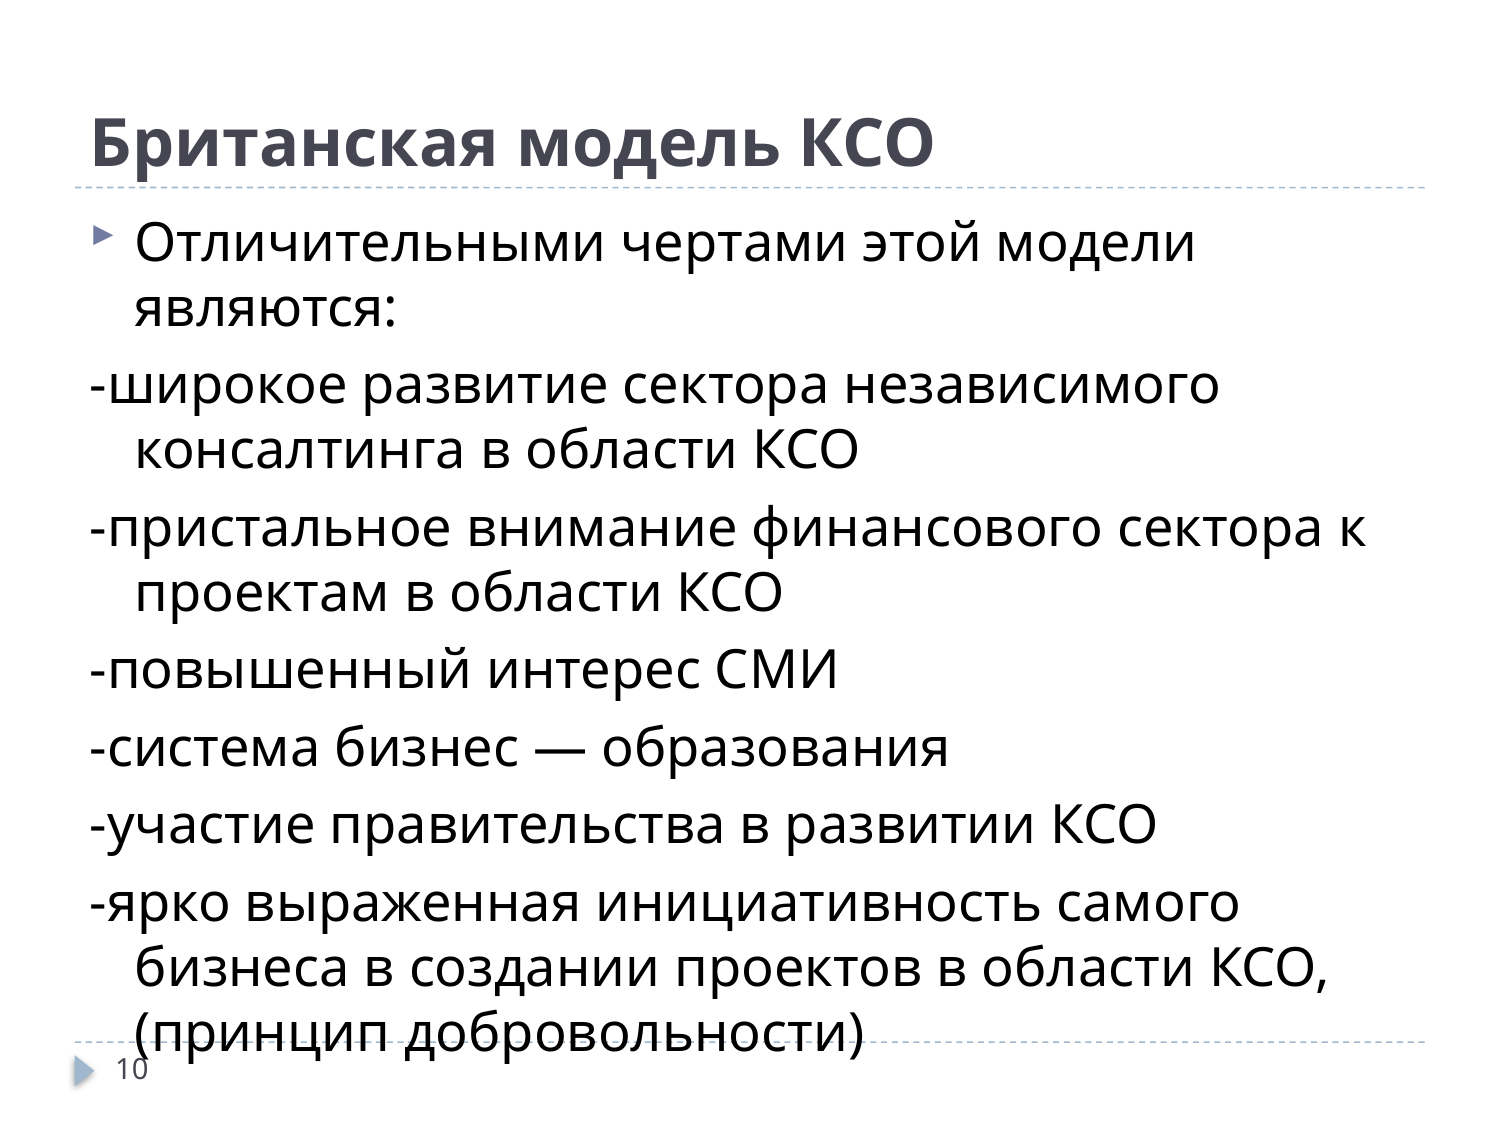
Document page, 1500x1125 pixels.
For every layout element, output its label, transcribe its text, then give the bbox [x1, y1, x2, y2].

slide_number 10 [100, 1042, 426, 1103]
list Отличительными чертами этой модели являются: -широкое развитие сектора независимого консалтинга в области КСО -пристальное внимание финансового сектора к проектам в области КСО -повышенный интерес СМИ -система бизнес — образования -участие правительства в развитии КСО -ярко выраженная инициативность самого бизнеса в создании проектов в области КСО, (принцип добровольности) [75, 200, 1425, 1010]
title Британская модель КСО [75, 24, 1425, 188]
